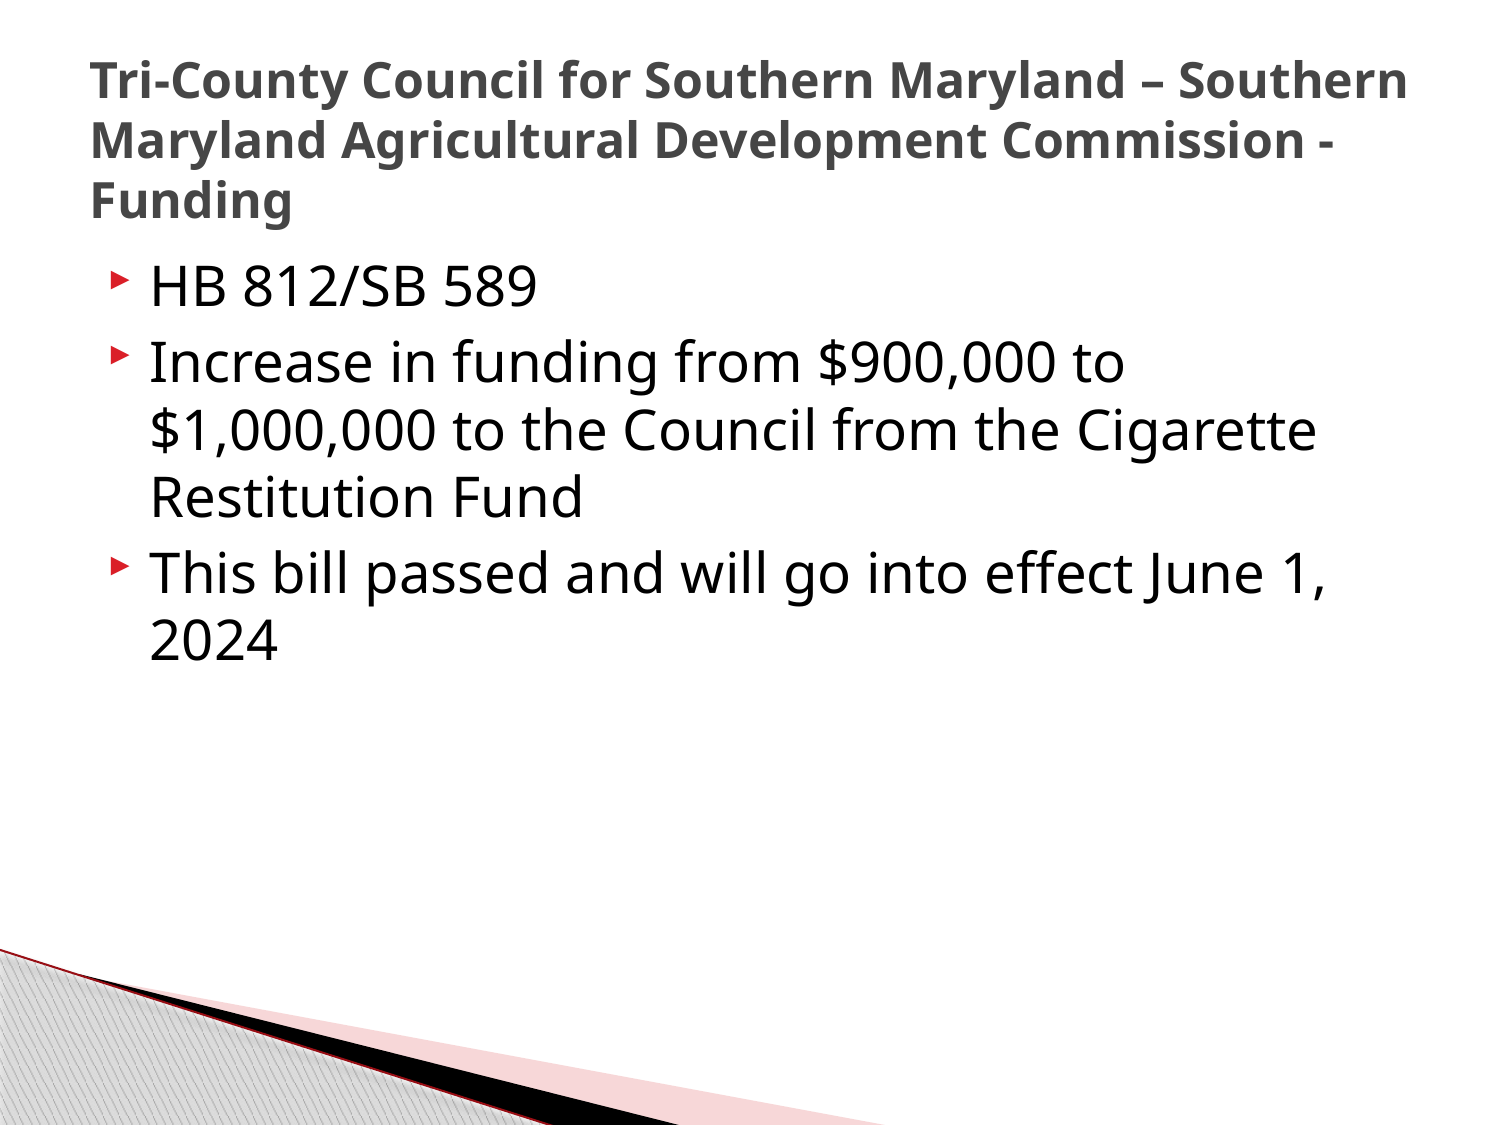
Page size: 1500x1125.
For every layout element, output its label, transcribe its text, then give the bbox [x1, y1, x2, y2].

list HB 812/SB 589 Increase in funding from $900,000 to $1,000,000 to the Council from the Cigarette Restitution Fund This bill passed and will go into effect June 1, 2024 [75, 243, 1425, 986]
title Tri-County Council for Southern Maryland – Southern Maryland Agricultural Development Commission - Funding [75, 45, 1425, 233]
